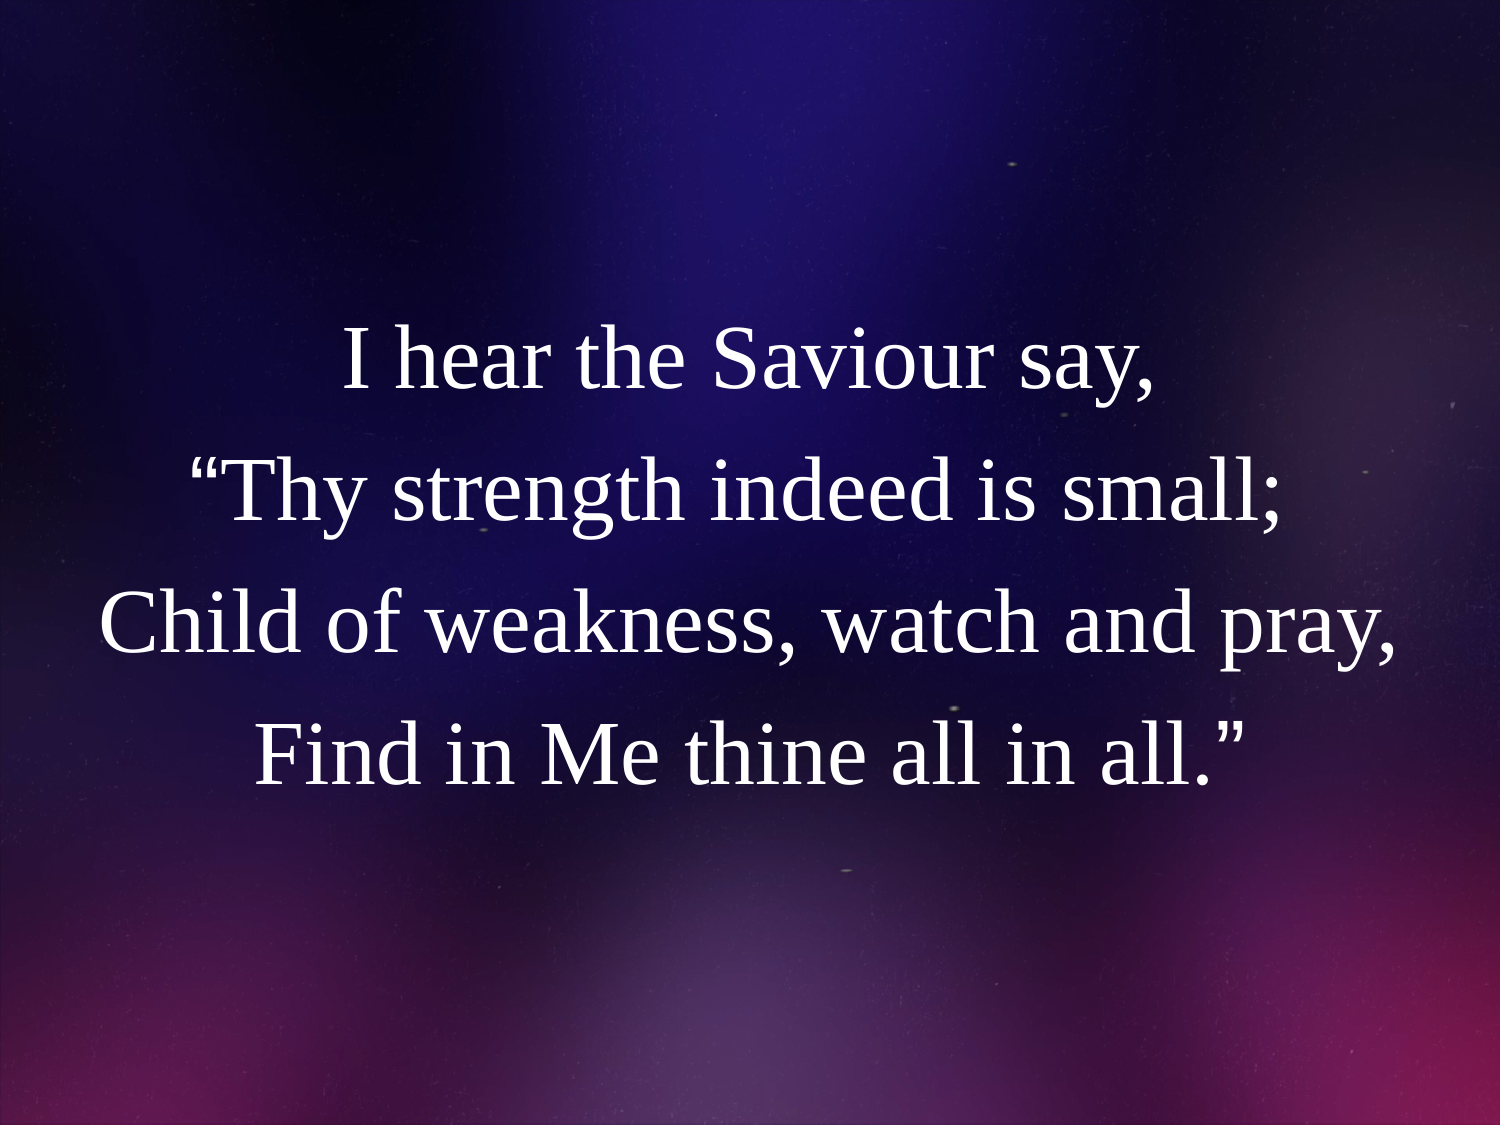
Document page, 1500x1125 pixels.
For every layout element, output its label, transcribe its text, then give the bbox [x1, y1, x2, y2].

picture [0, 0, 1500, 1125]
title I hear the Saviour say, “Thy strength indeed is small; Child of weakness, watch and pray, Find in Me thine all in all.” [37, 500, 1463, 688]
